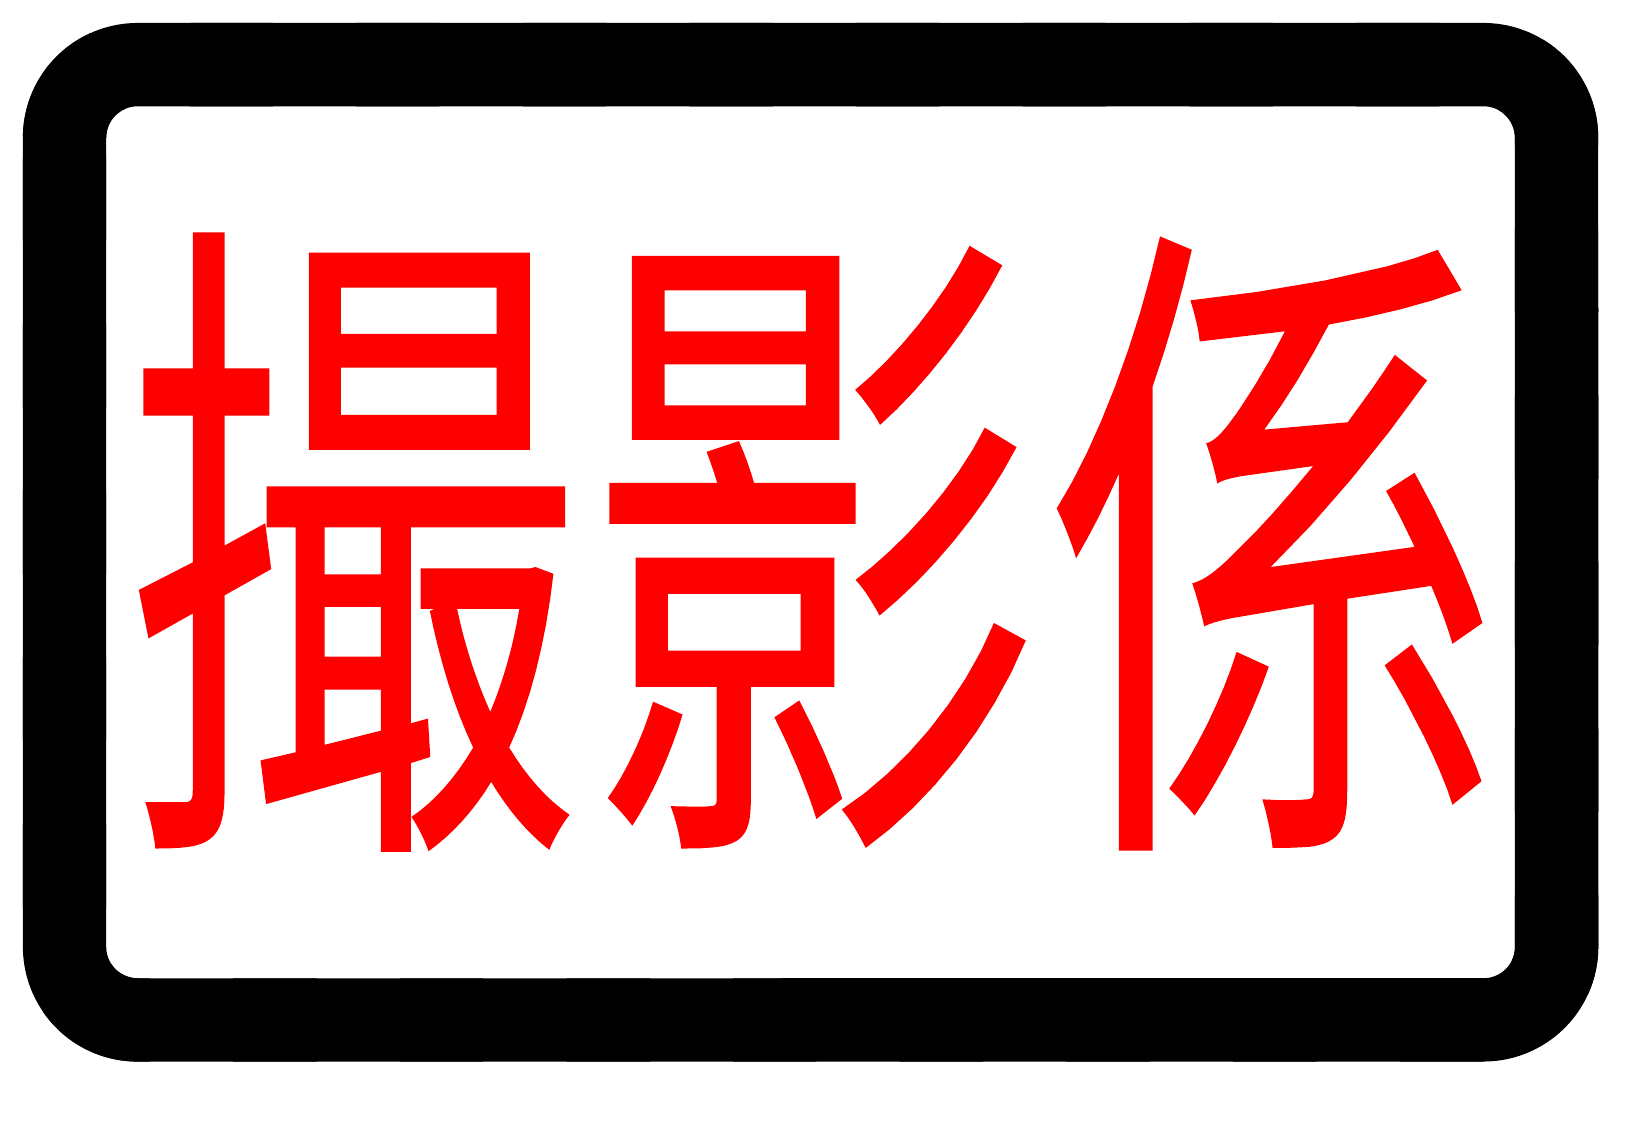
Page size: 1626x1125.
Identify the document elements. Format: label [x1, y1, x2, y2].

text_box [62, 62, 1559, 1023]
